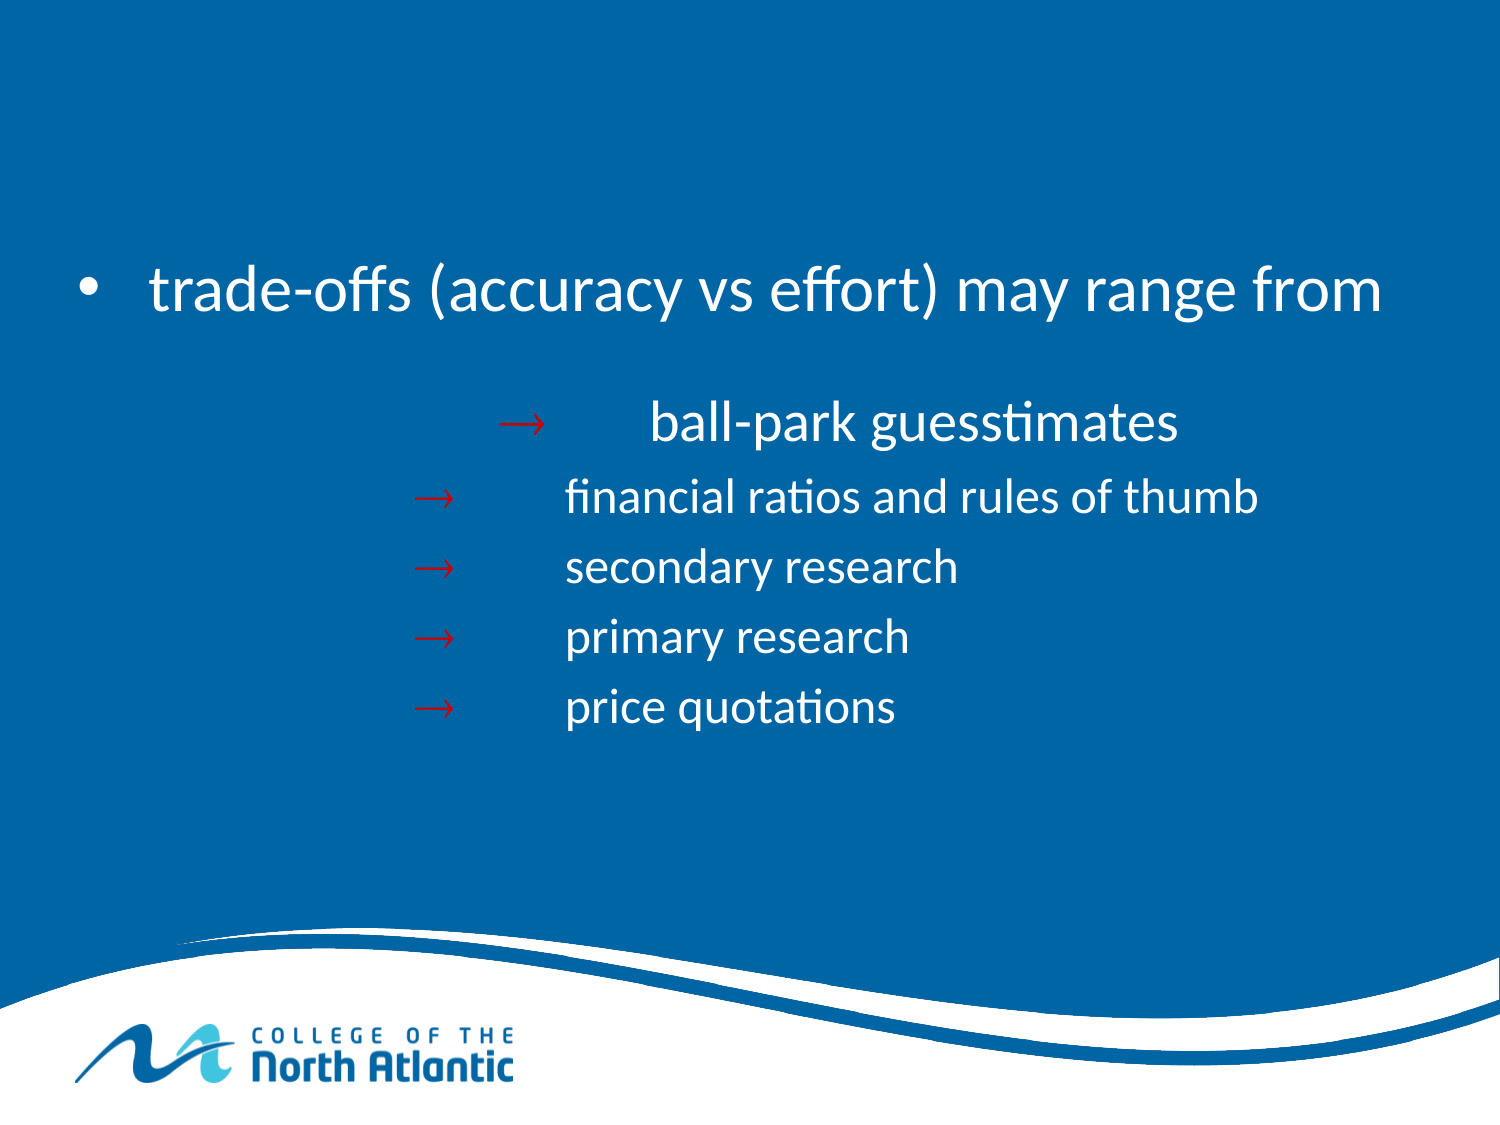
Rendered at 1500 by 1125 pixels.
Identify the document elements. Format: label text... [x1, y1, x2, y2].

picture [0, 928, 1500, 1125]
list trade-offs (accuracy vs effort) may range from  ball-park guesstimates  financial ratios and rules of thumb  secondary research  primary research  price quotations [62, 237, 1450, 850]
